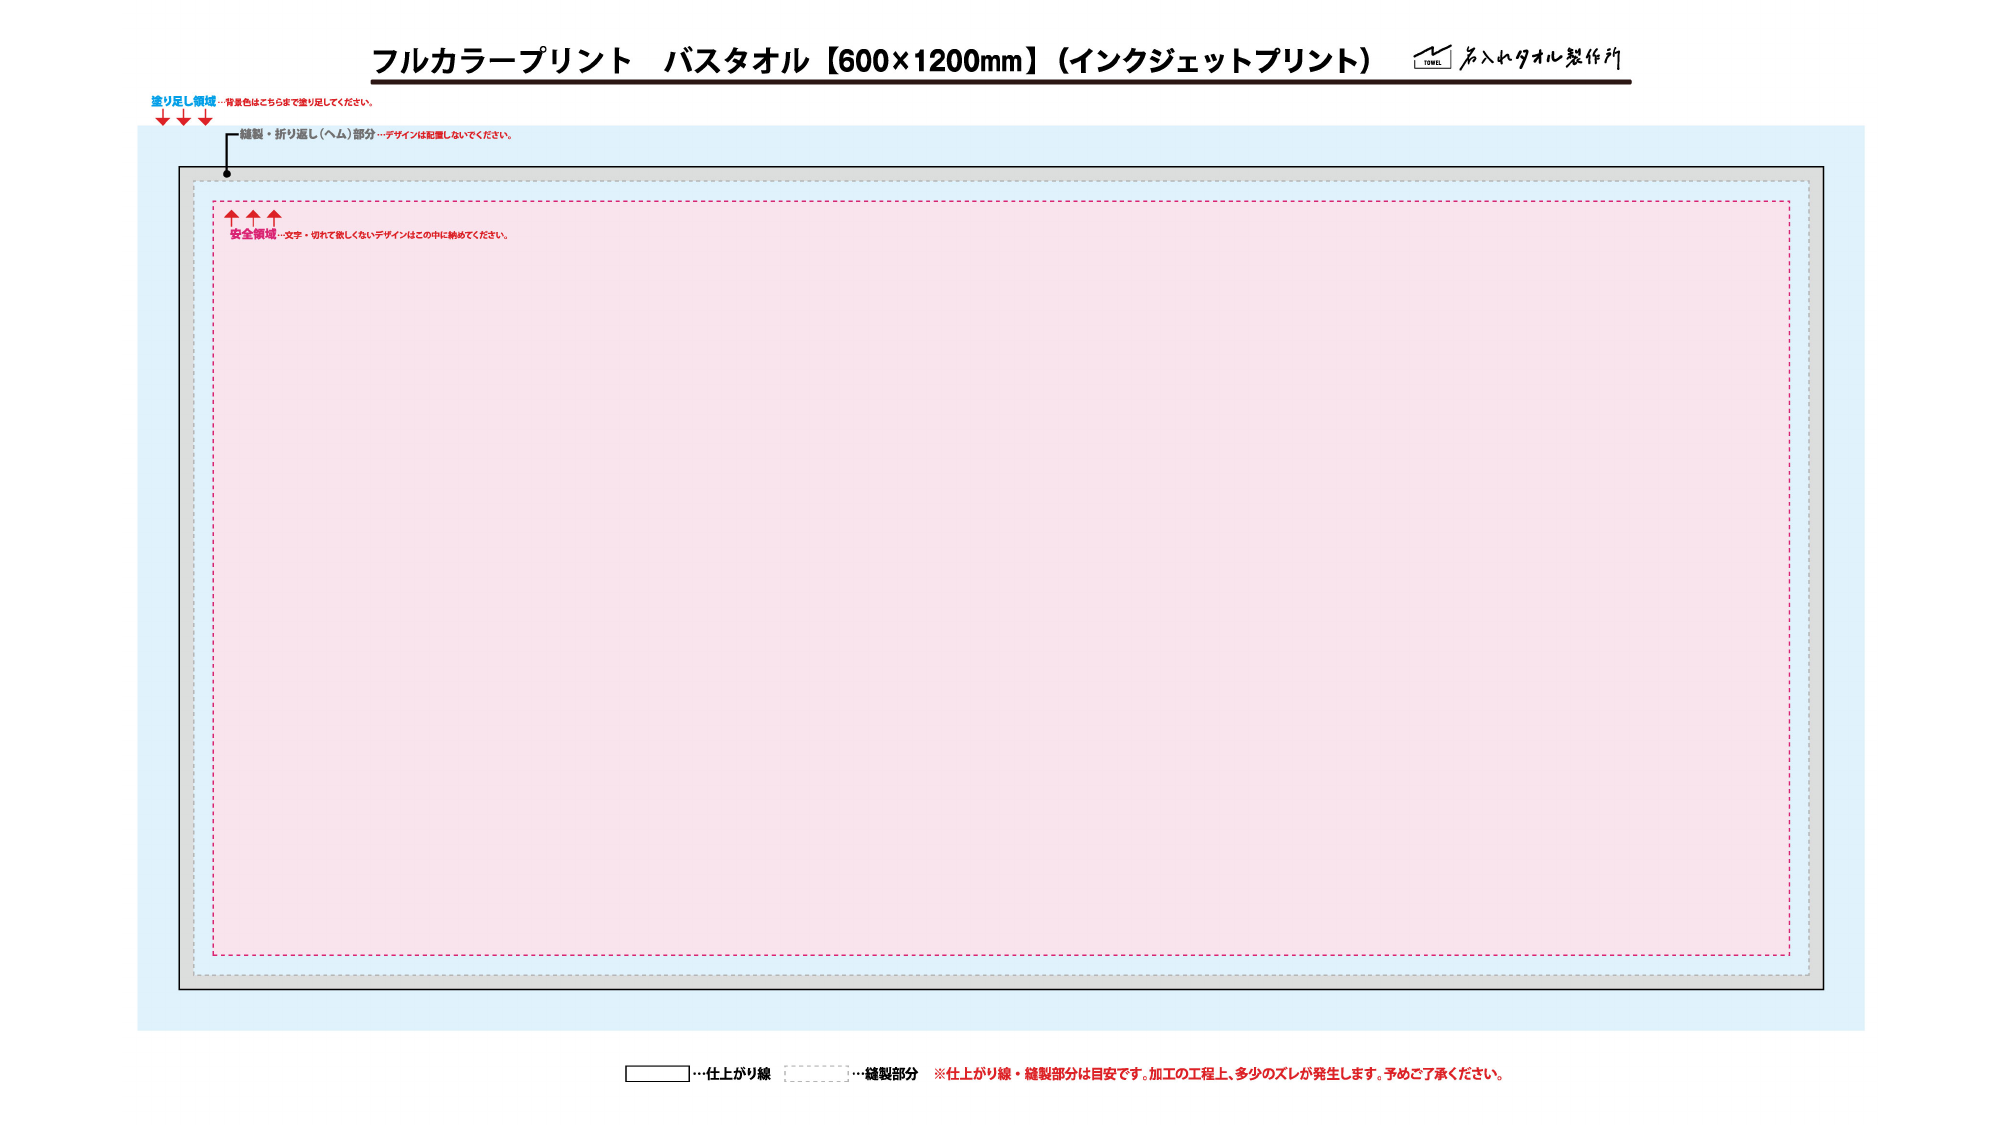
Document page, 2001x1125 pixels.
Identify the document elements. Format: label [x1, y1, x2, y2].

picture [122, 0, 1878, 1125]
